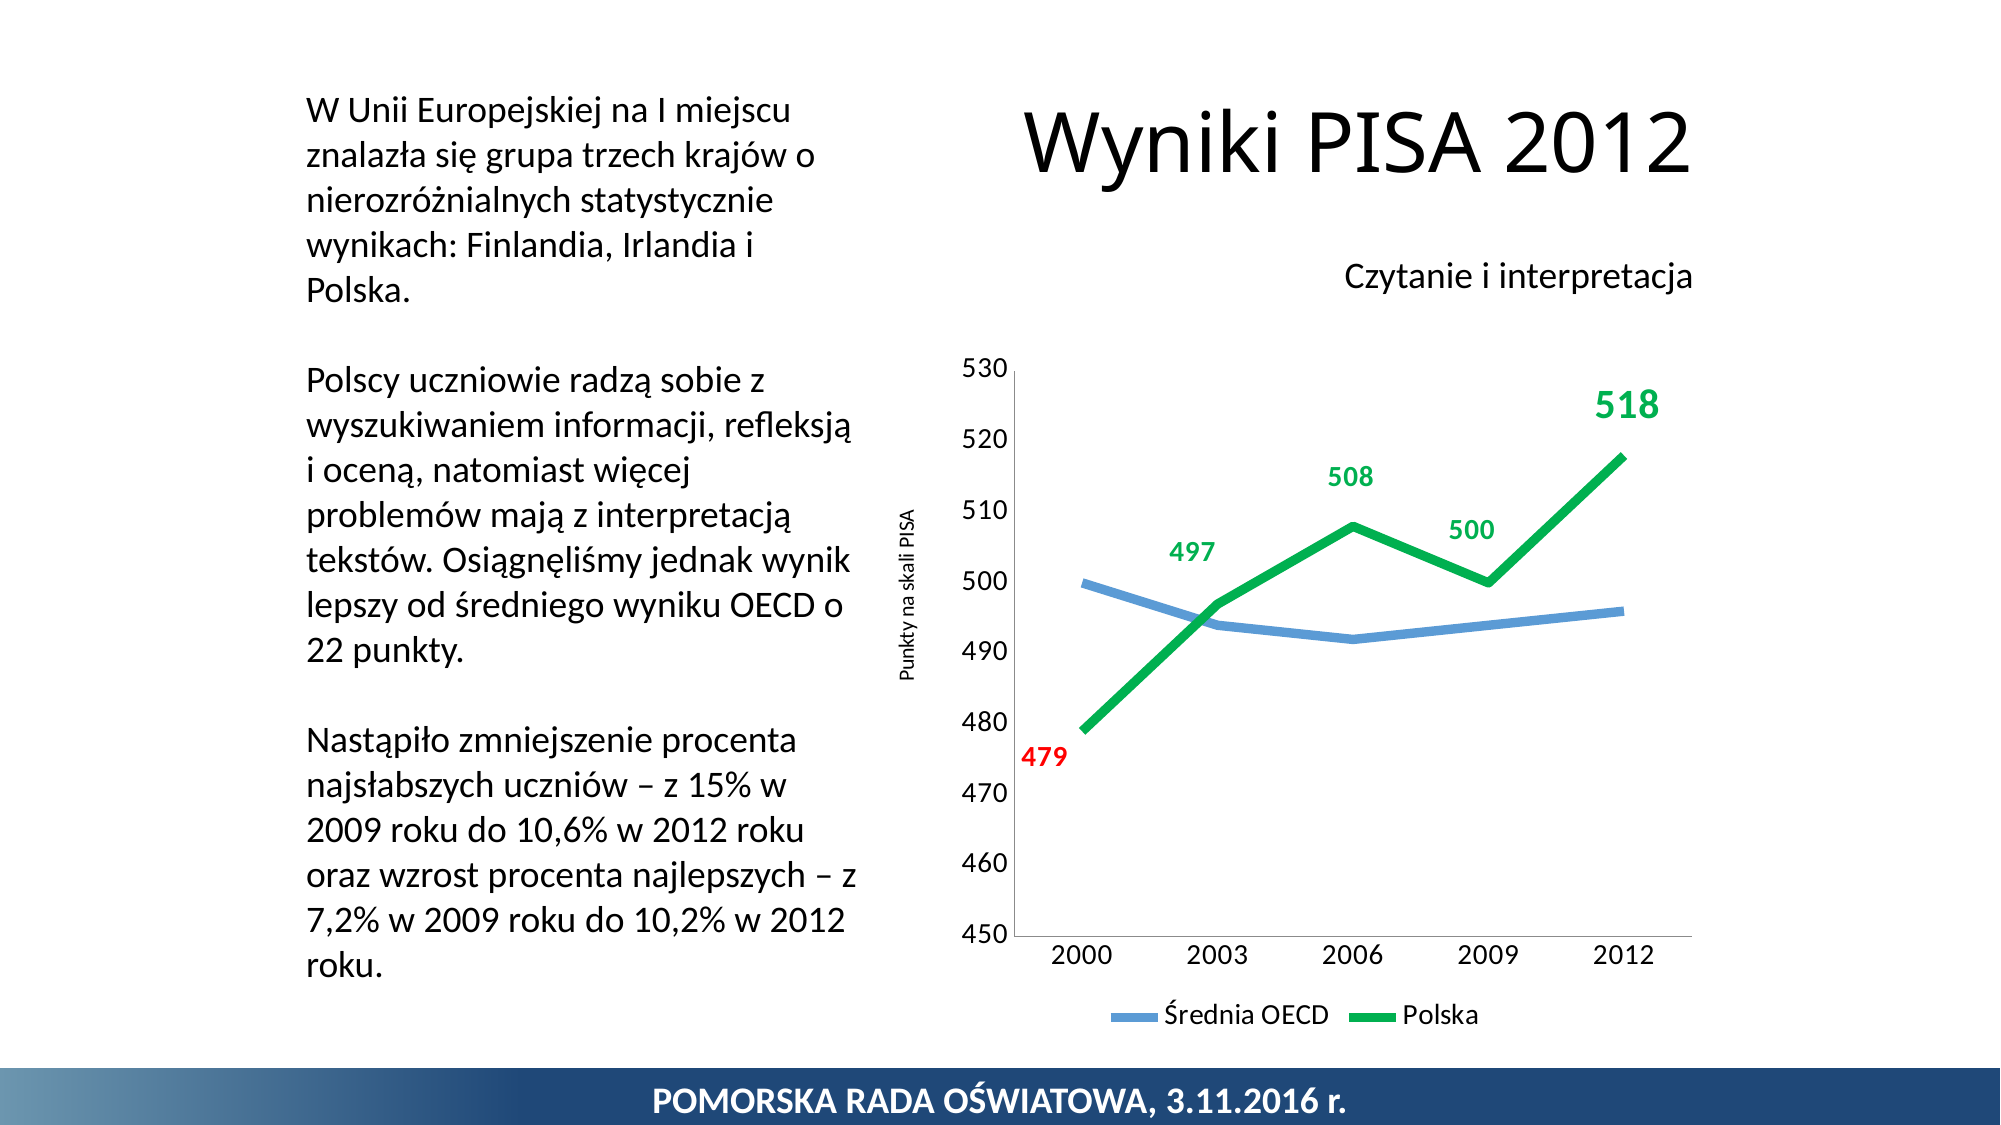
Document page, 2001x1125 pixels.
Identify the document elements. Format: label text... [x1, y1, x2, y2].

text_box W Unii Europejskiej na I miejscu znalazła się grupa trzech krajów o nierozróżnialnych statystycznie wynikach: Finlandia, Irlandia i Polska. Polscy uczniowie radzą sobie z wyszukiwaniem informacji, refleksją i oceną, natomiast więcej problemów mają z interpretacją tekstów. Osiągnęliśmy jednak wynik lepszy od średniego wyniku OECD o 22 punkty. Nastąpiło zmniejszenie procenta najsłabszych uczniów – z 15% w 2009 roku do 10,6% w 2012 roku oraz wzrost procenta najlepszych – z 7,2% w 2009 roku do 10,2% w 2012 roku. [291, 78, 882, 993]
text_box Czytanie i interpretacja [893, 243, 1709, 304]
text_box POMORSKA RADA OŚWIATOWA, 3.11.2016 r. [0, 1068, 2000, 1125]
chart [881, 341, 1709, 1039]
text_box Wyniki PISA 2012 [927, 45, 1709, 233]
